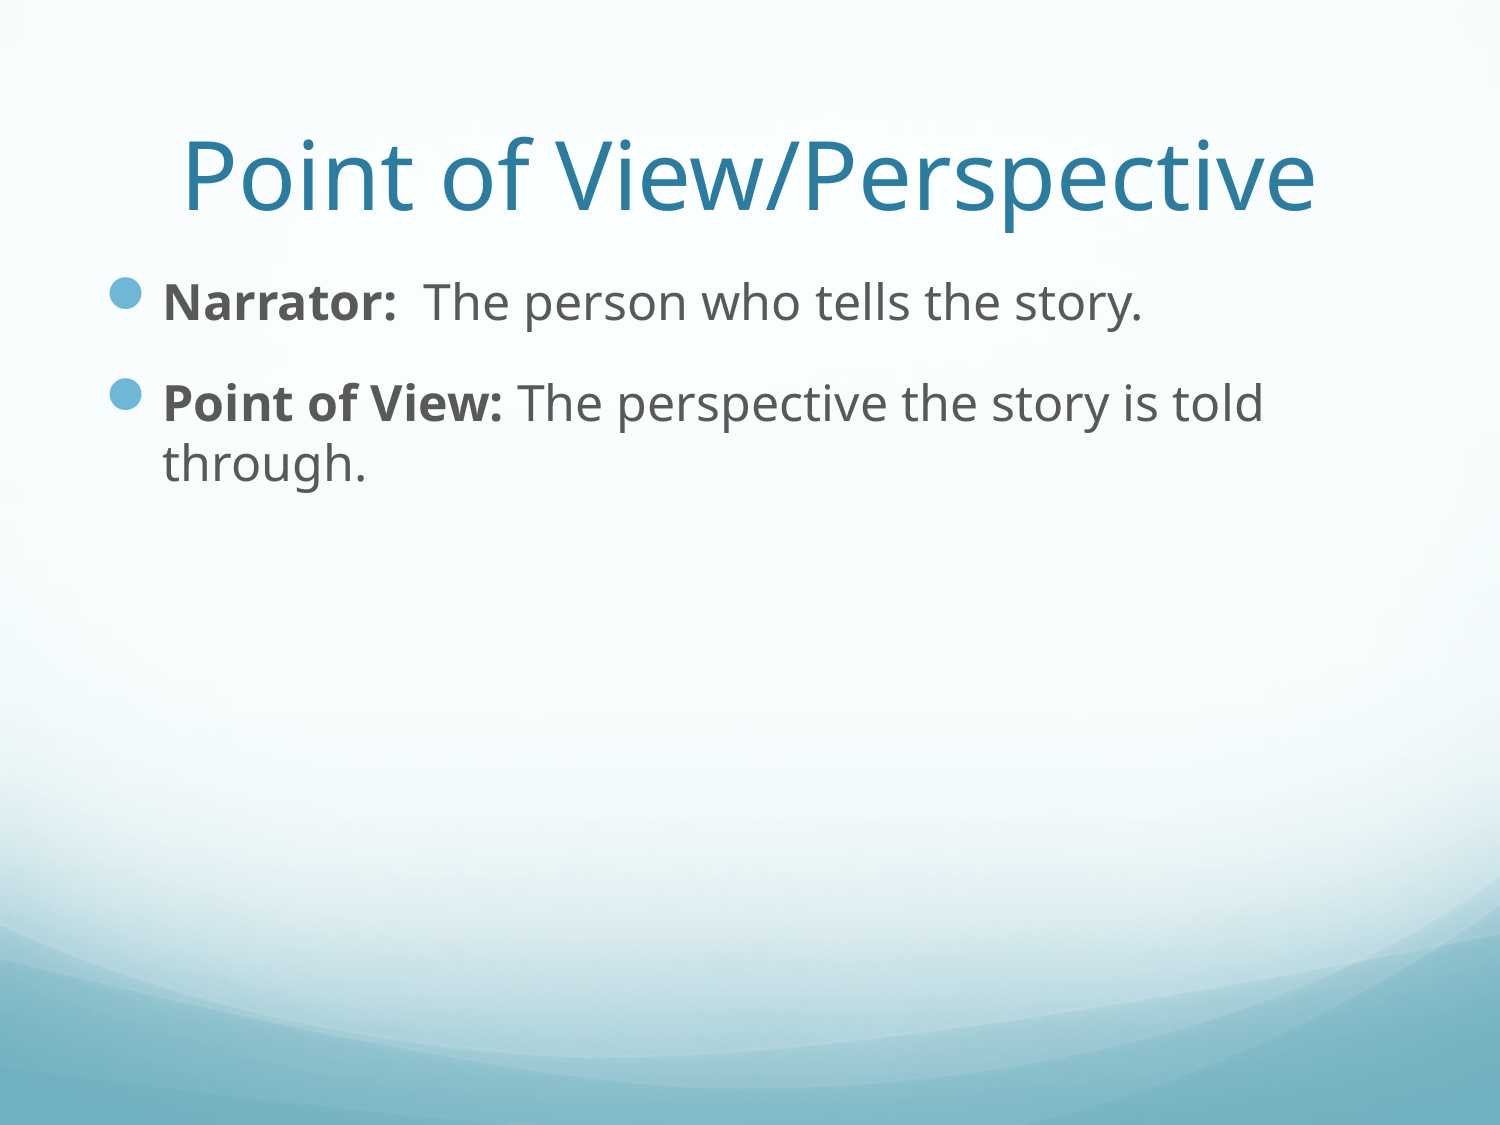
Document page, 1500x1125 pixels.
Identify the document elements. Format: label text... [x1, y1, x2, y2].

title Point of View/Perspective [90, 17, 1410, 237]
list Narrator: The person who tells the story. Point of View: The perspective the story is told through. [90, 262, 1410, 975]
